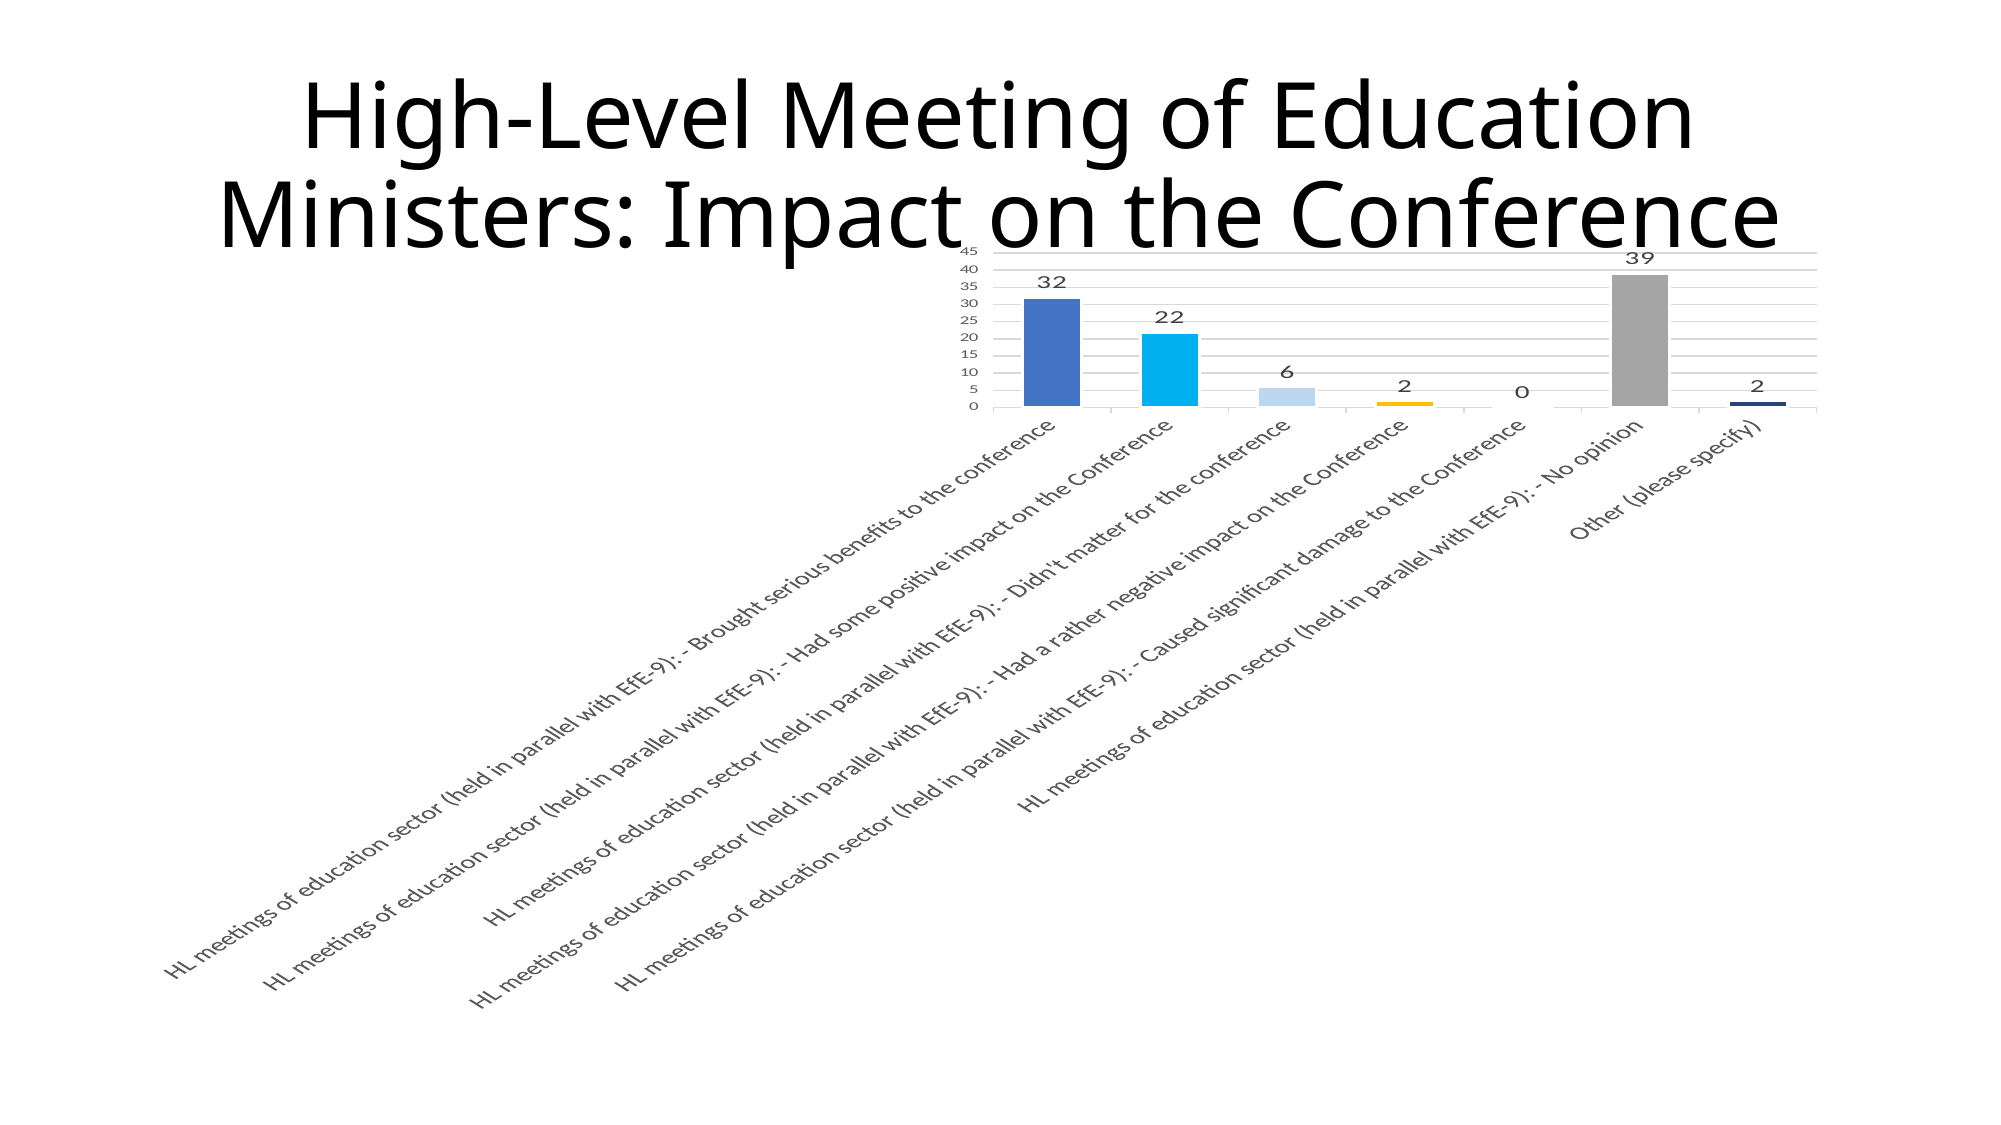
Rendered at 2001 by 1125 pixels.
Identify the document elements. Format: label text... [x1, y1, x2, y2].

chart [137, 243, 1863, 1014]
title High-Level Meeting of Education Ministers: Impact on the Conference [137, 59, 1863, 243]
